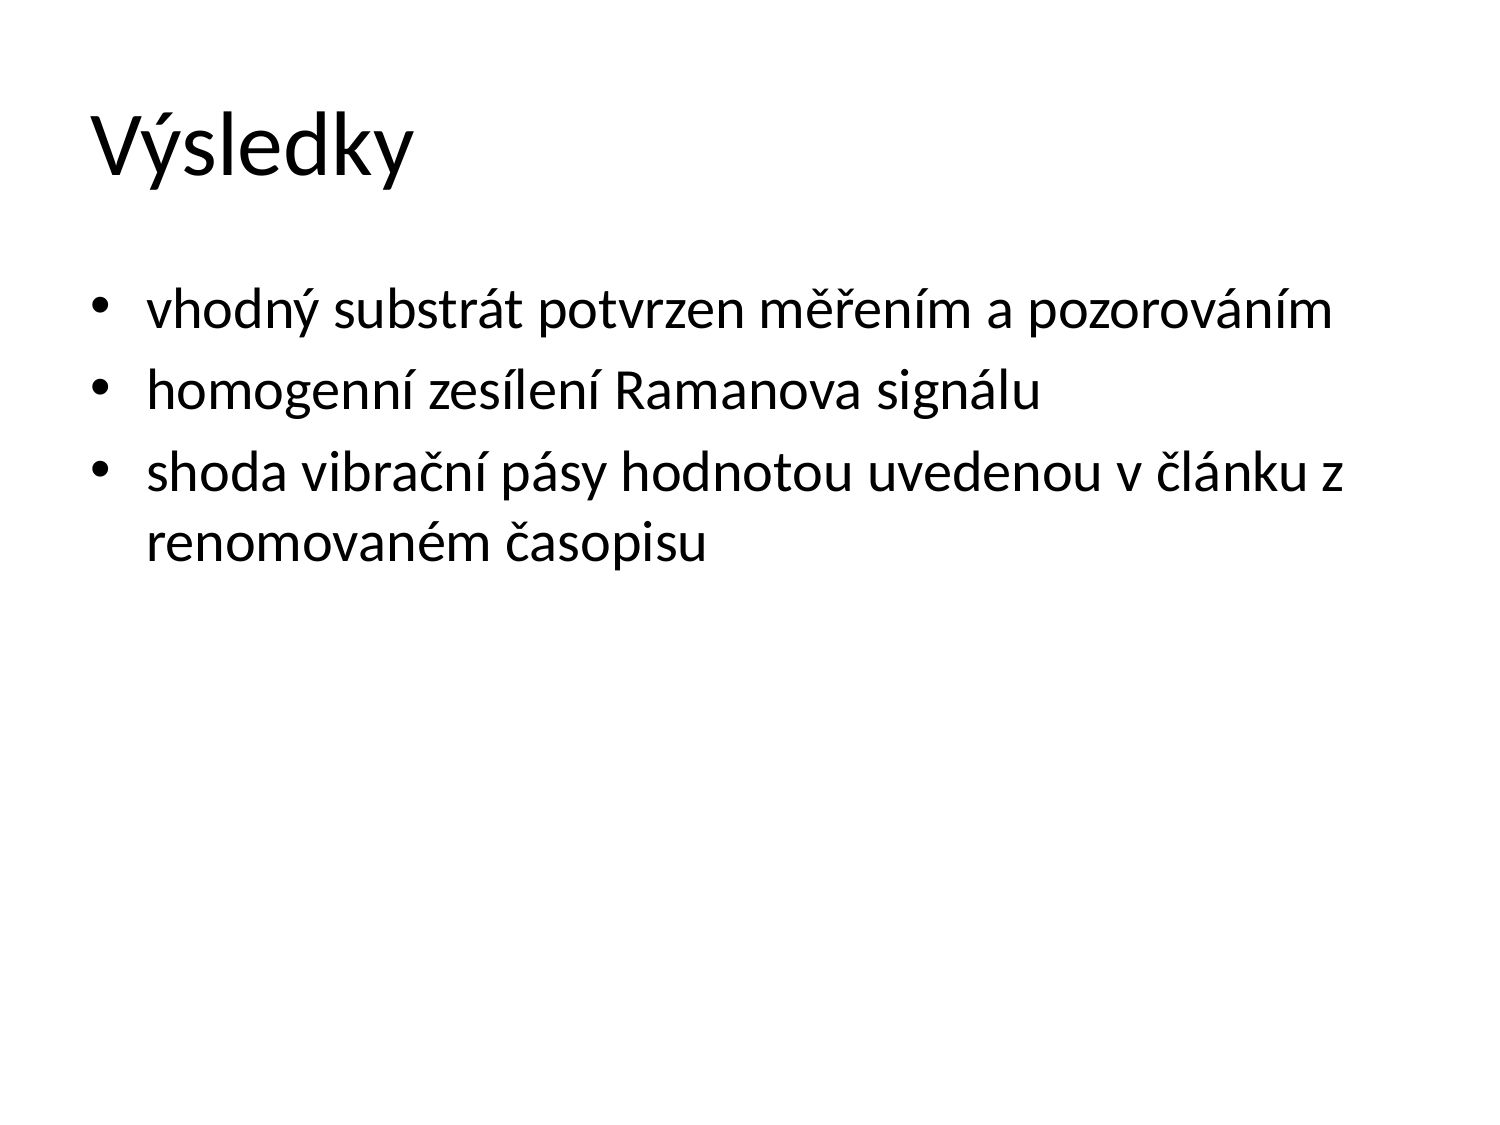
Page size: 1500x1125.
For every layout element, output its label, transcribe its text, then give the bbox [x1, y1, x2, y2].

title Výsledky [75, 45, 1425, 233]
list vhodný substrát potvrzen měřením a pozorováním homogenní zesílení Ramanova signálu shoda vibrační pásy hodnotou uvedenou v článku z renomovaném časopisu [75, 262, 1425, 1005]
